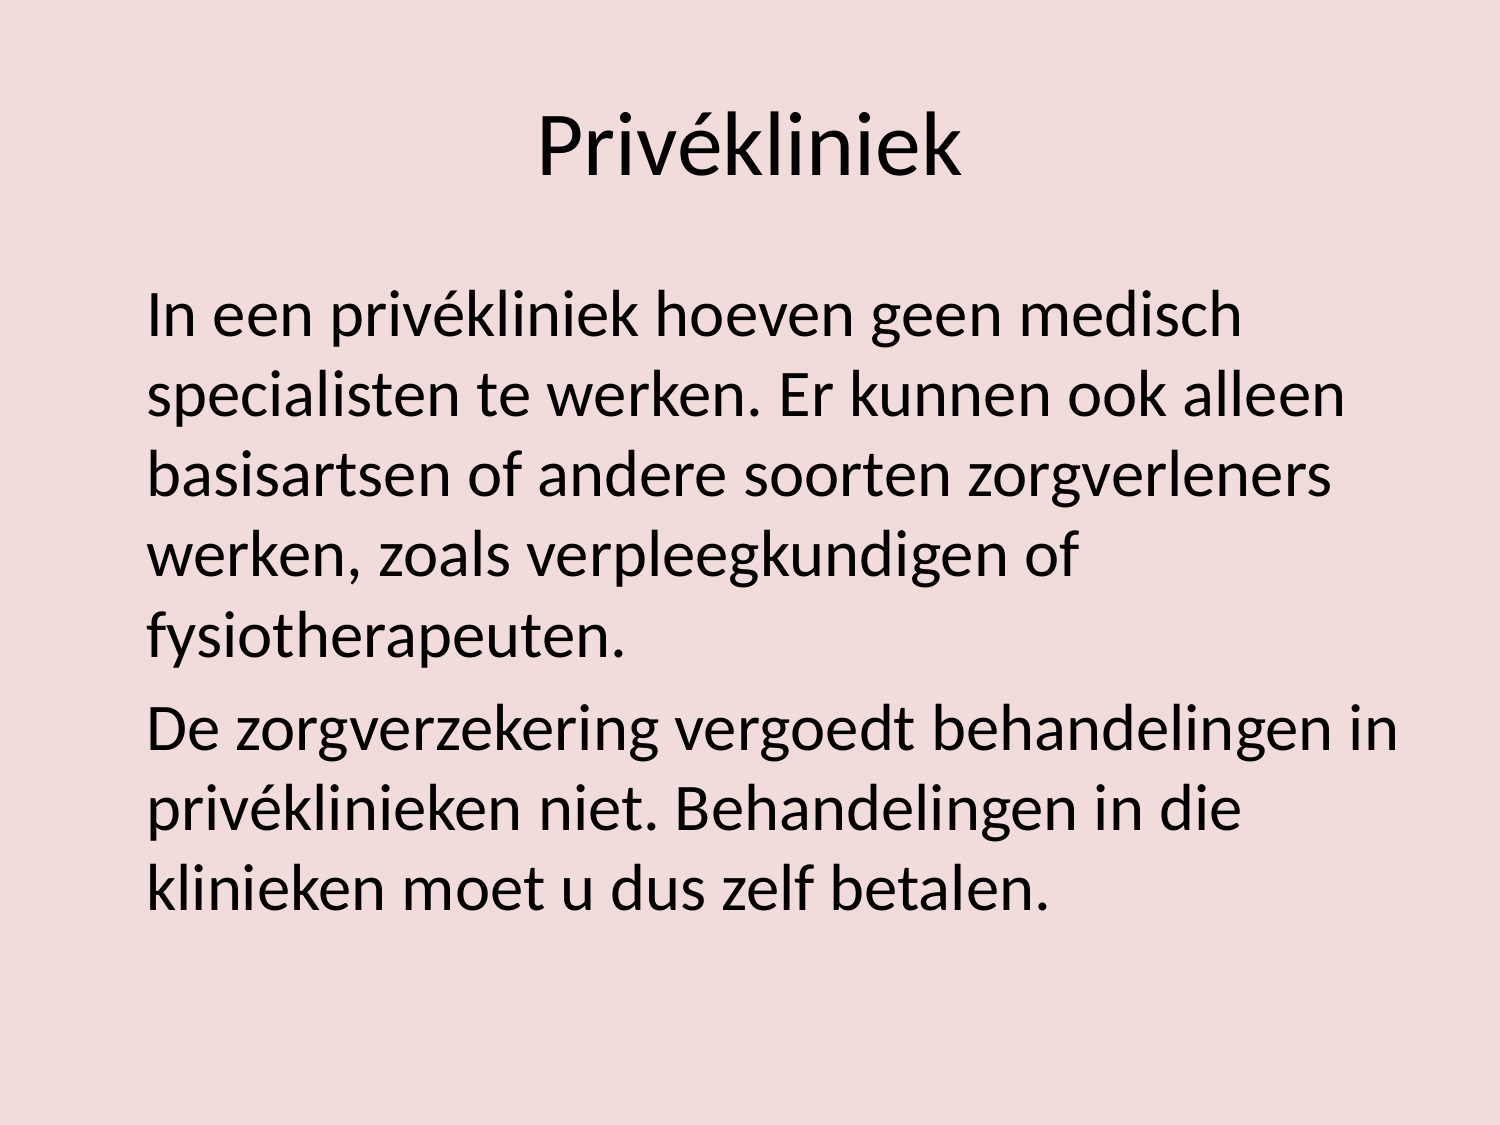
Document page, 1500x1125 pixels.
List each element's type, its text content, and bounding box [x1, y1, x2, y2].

list In een privékliniek hoeven geen medisch specialisten te werken. Er kunnen ook alleen basisartsen of andere soorten zorgverleners werken, zoals verpleegkundigen of fysiotherapeuten. De zorgverzekering vergoedt behandelingen in privéklinieken niet. Behandelingen in die klinieken moet u dus zelf betalen. [75, 262, 1425, 1005]
title Privékliniek [75, 45, 1425, 233]
